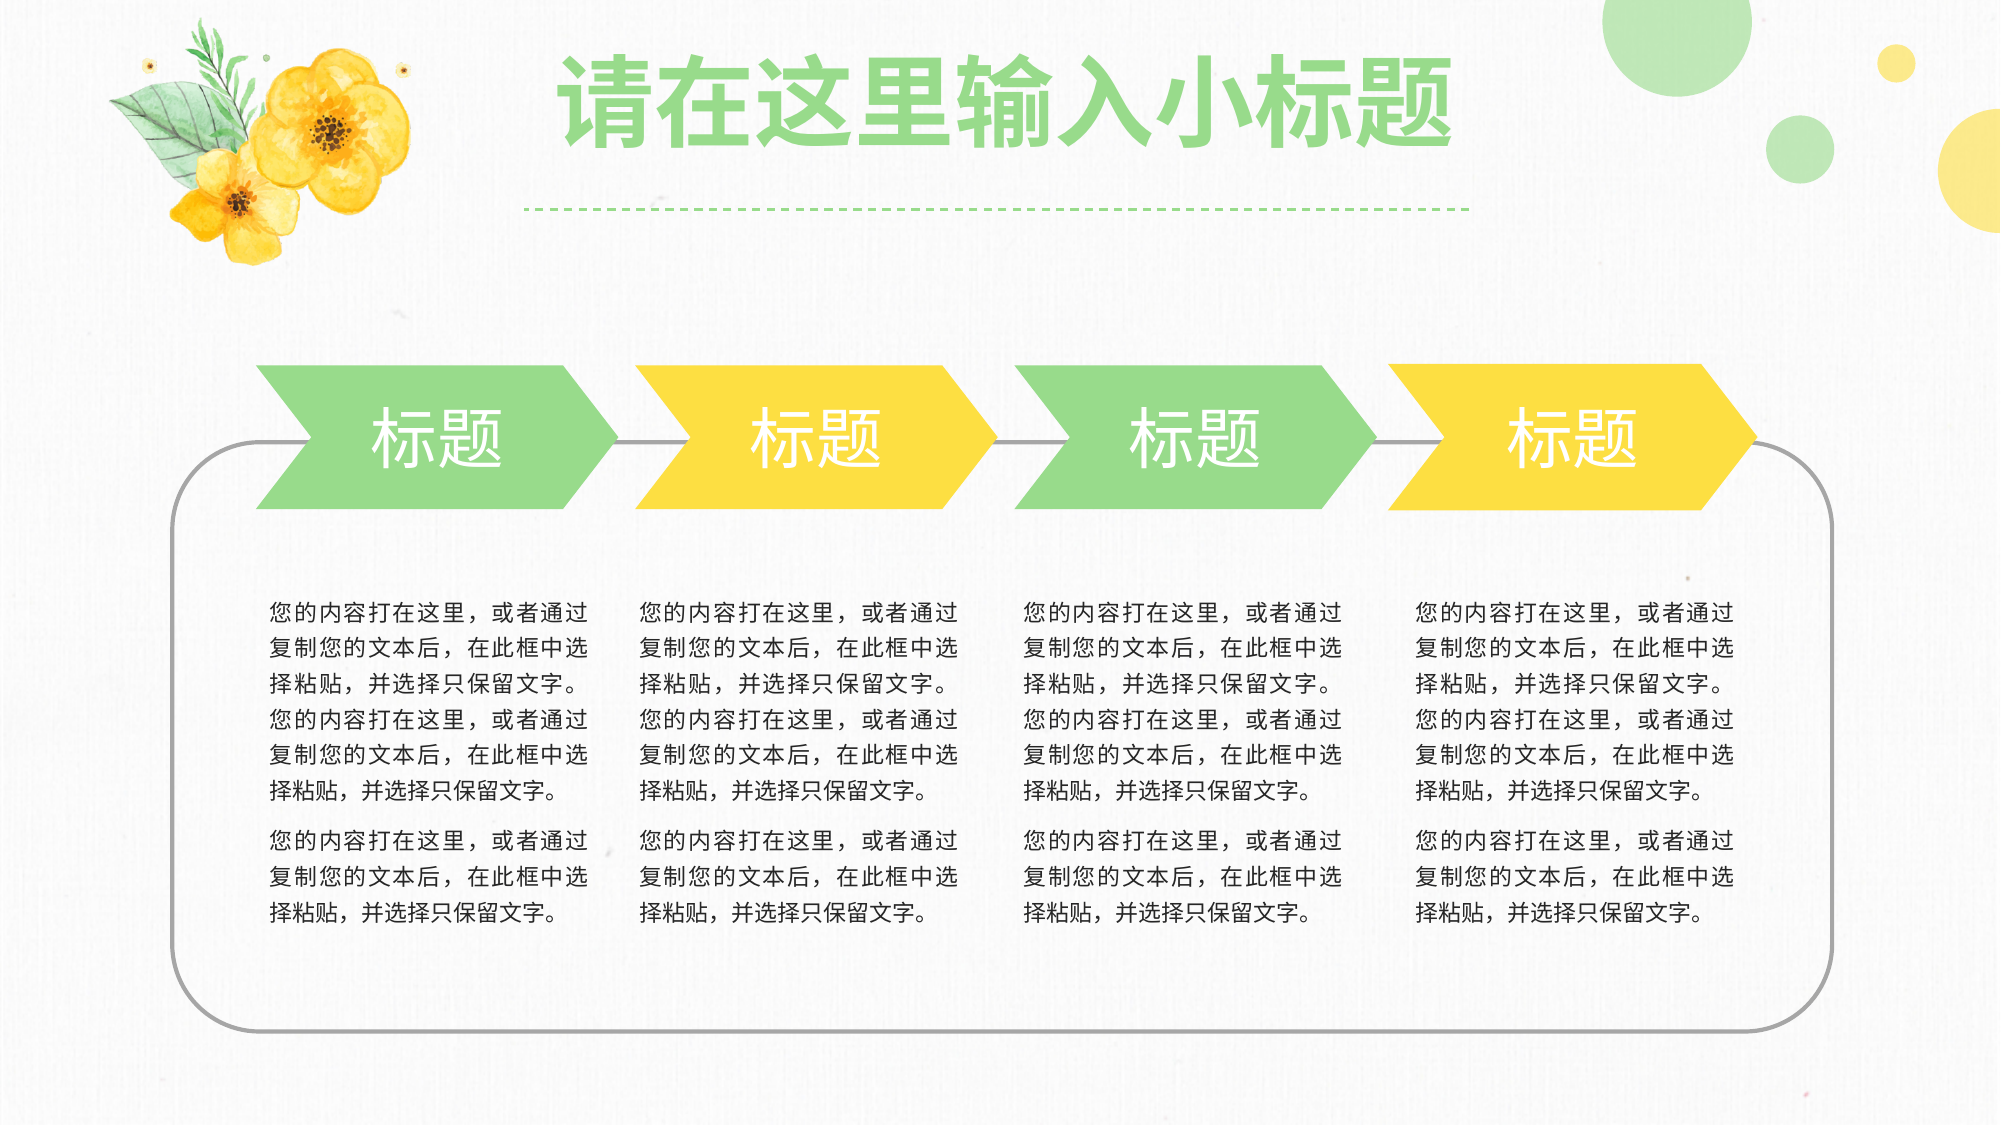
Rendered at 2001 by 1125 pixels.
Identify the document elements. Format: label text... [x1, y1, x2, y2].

text_box 标题 [635, 365, 998, 510]
picture [0, 0, 2001, 1125]
text_box [1936, 107, 2000, 235]
text_box 请在这里输入小标题 [539, 31, 1470, 167]
text_box 标题 [1387, 363, 1758, 511]
text_box 标题 [255, 365, 619, 510]
text_box 您的内容打在这里，或者通过复制您的文本后，在此框中选择粘贴，并选择只保留文字。您的内容打在这里，或者通过复制您的文本后，在此框中选择粘贴，并选择只保留文字。 您的内容打在这里，或者通过复制您的文本后，在此框中选择粘贴，并选择只保留文字。 [1415, 582, 1735, 934]
text_box 您的内容打在这里，或者通过复制您的文本后，在此框中选择粘贴，并选择只保留文字。您的内容打在这里，或者通过复制您的文本后，在此框中选择粘贴，并选择只保留文字。 您的内容打在这里，或者通过复制您的文本后，在此框中选择粘贴，并选择只保留文字。 [269, 582, 589, 934]
text_box 您的内容打在这里，或者通过复制您的文本后，在此框中选择粘贴，并选择只保留文字。您的内容打在这里，或者通过复制您的文本后，在此框中选择粘贴，并选择只保留文字。 您的内容打在这里，或者通过复制您的文本后，在此框中选择粘贴，并选择只保留文字。 [639, 582, 959, 934]
text_box [1601, 0, 1753, 98]
text_box [1765, 114, 1836, 185]
text_box 标题 [1014, 365, 1378, 510]
text_box [172, 442, 1833, 1032]
text_box 您的内容打在这里，或者通过复制您的文本后，在此框中选择粘贴，并选择只保留文字。您的内容打在这里，或者通过复制您的文本后，在此框中选择粘贴，并选择只保留文字。 您的内容打在这里，或者通过复制您的文本后，在此框中选择粘贴，并选择只保留文字。 [1023, 582, 1343, 934]
text_box [1876, 43, 1917, 84]
